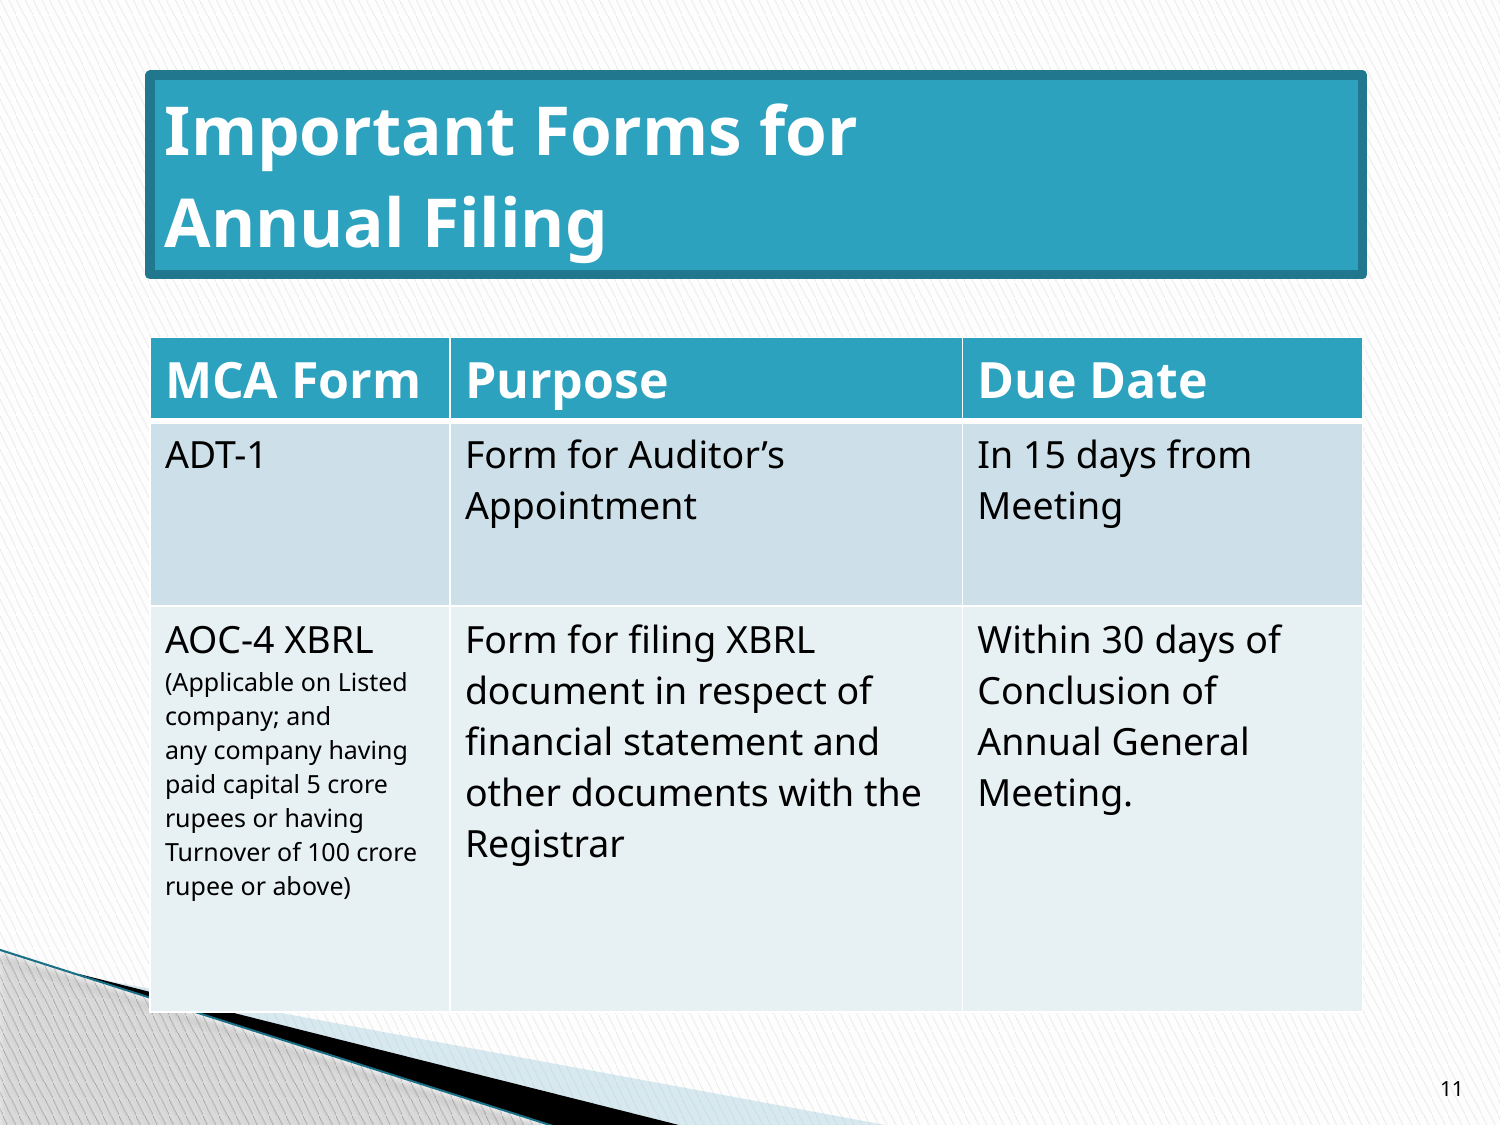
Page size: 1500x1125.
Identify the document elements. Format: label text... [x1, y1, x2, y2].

table_cell AOC-4 XBRL (Applicable on Listed company; and any company having paid capital 5 crore rupees or having Turnover of 100 crore rupee or above) [151, 607, 449, 1011]
table_header Purpose [451, 338, 962, 418]
title Important Forms for Annual Filing [145, 70, 1367, 279]
table_cell In 15 days from Meeting [963, 424, 1362, 605]
table_header Due Date [963, 338, 1362, 418]
table_cell Form for filing XBRL document in respect of financial statement and other documents with the Registrar [451, 607, 962, 1011]
table_cell Within 30 days of Conclusion of Annual General Meeting. [963, 607, 1362, 1011]
table_header MCA Form [151, 338, 449, 418]
slide_number 11 [1418, 1051, 1479, 1112]
table_cell Form for Auditor’s Appointment [451, 424, 962, 605]
table_cell ADT-1 [151, 424, 449, 605]
